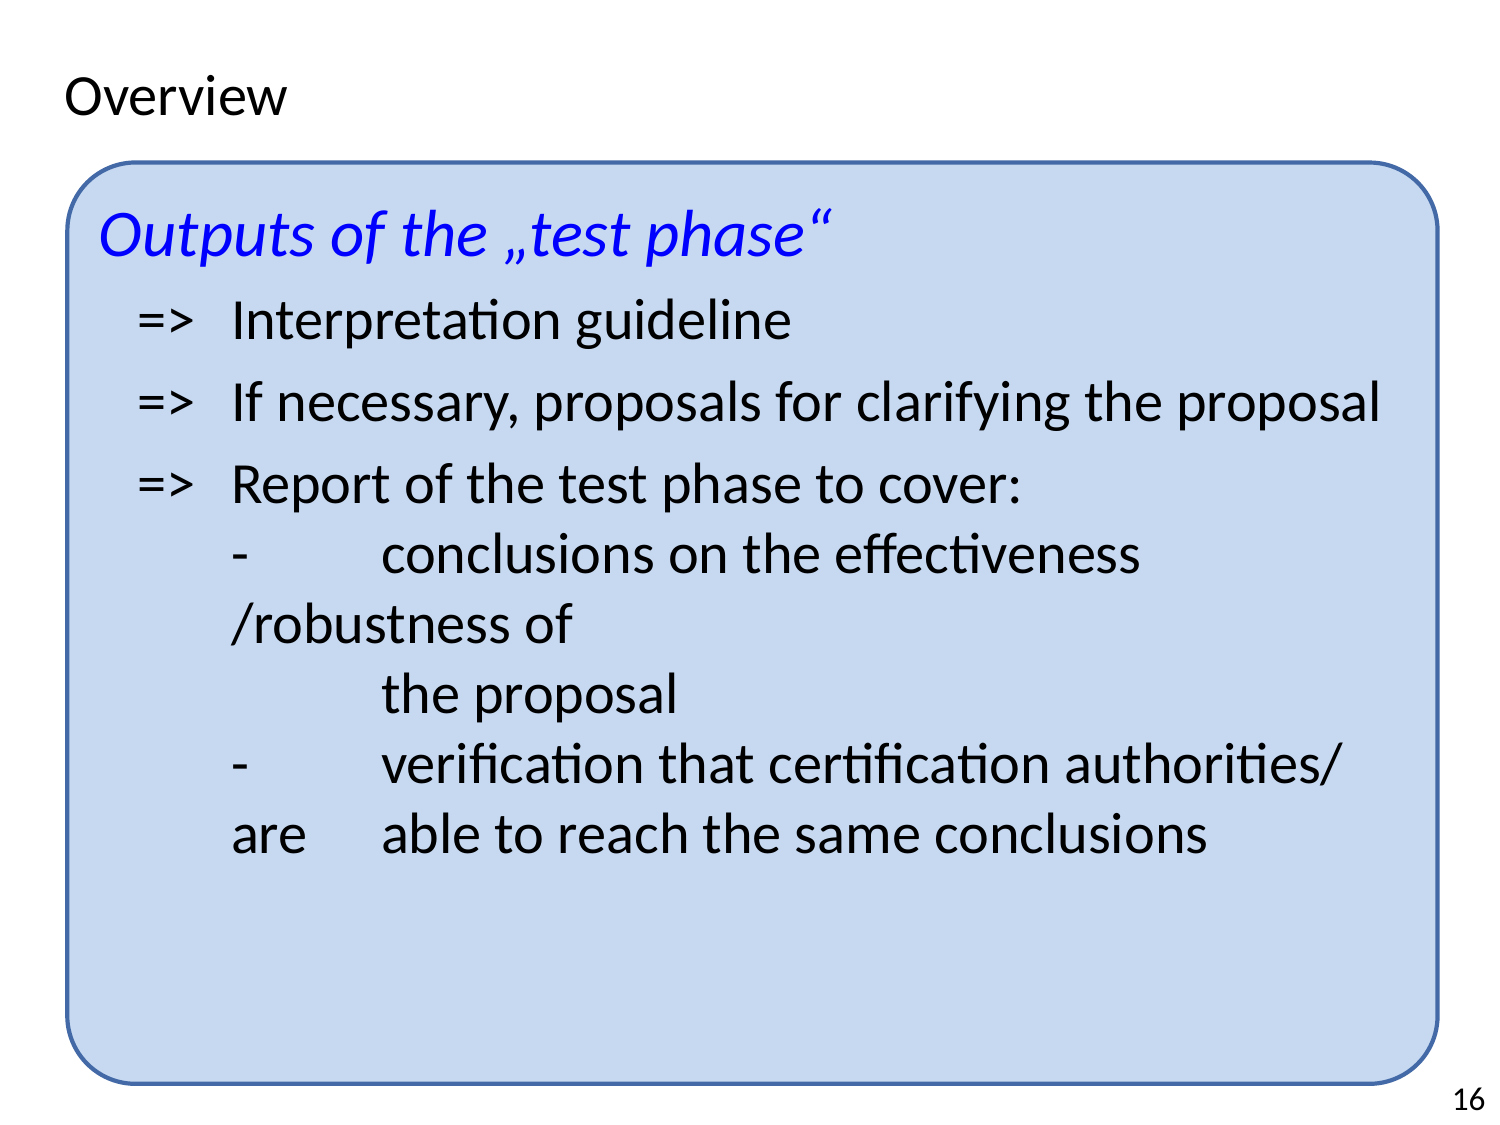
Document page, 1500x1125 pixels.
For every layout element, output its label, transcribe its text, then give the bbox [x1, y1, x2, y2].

text_box Overview [50, 50, 1425, 135]
text_box Outputs of the „test phase“ => Interpretation guideline => If necessary, proposals for clarifying the proposal => Report of the test phase to cover: - conclusions on the effectiveness /robustness of the proposal - verification that certification authorities/ are able to reach the same conclusions [65, 160, 1440, 1086]
